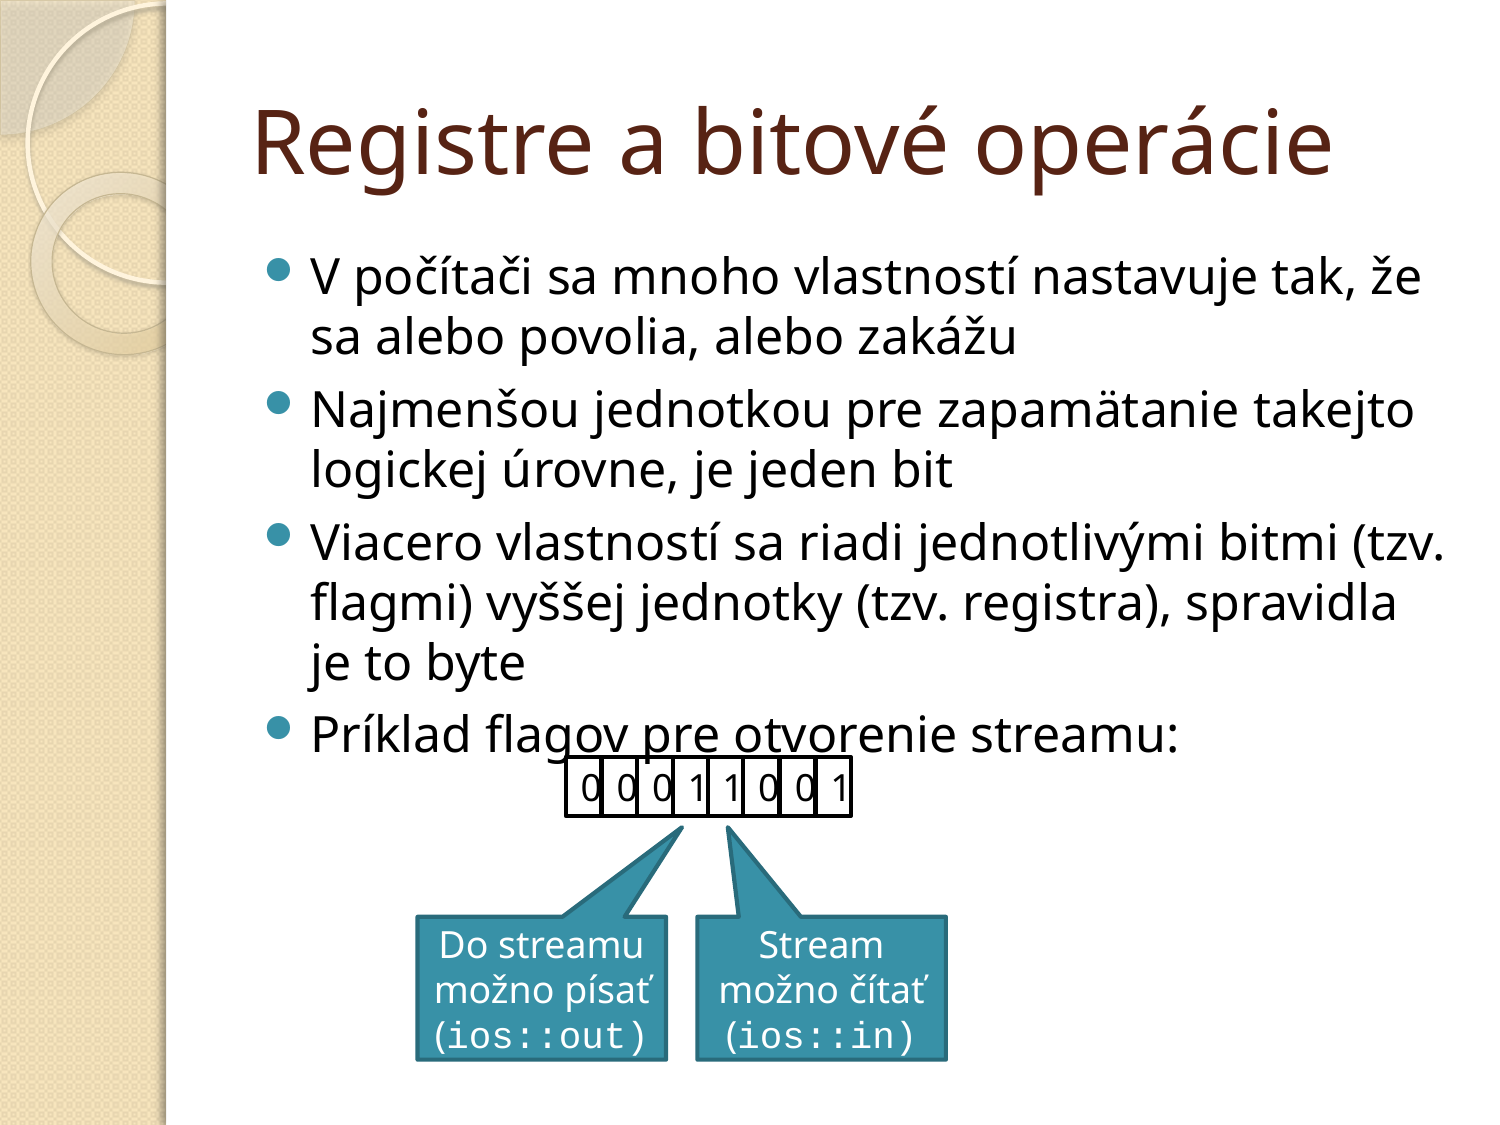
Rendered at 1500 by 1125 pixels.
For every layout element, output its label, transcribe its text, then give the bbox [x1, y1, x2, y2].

text_box Stream možno čítať (ios::in) [695, 828, 948, 1062]
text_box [565, 756, 852, 817]
title Registre a bitové operácie [235, 45, 1466, 233]
list V počítači sa mnoho vlastností nastavuje tak, že sa alebo povolia, alebo zakážu Najmenšou jednotkou pre zapamätanie takejto logickej úrovne, je jeden bit Viacero vlastností sa riadi jednotlivými bitmi (tzv. flagmi) vyššej jednotky (tzv. registra), spravidla je to byte Príklad flagov pre otvorenie streamu: [235, 237, 1466, 1125]
text_box Do streamu možno písať (ios::out) [415, 828, 684, 1062]
